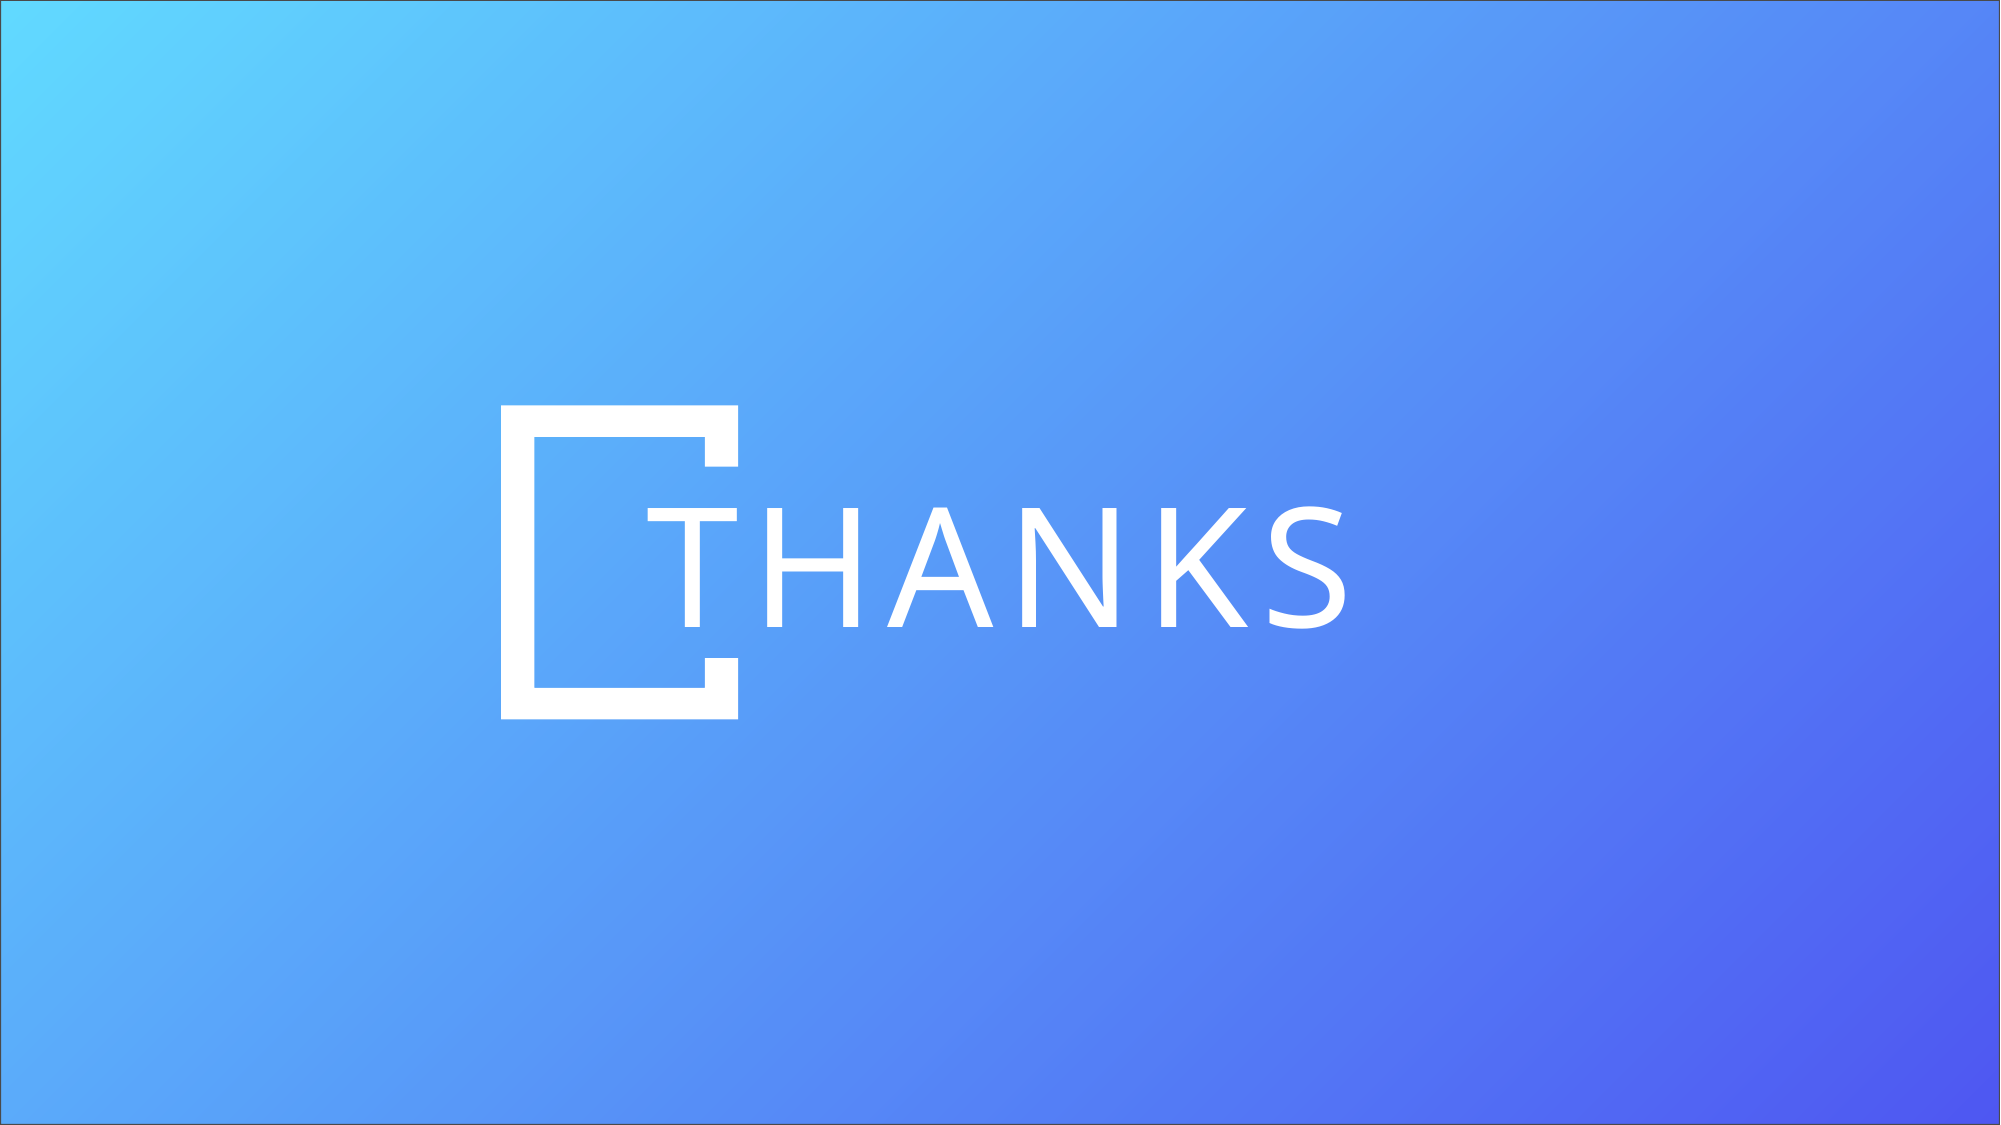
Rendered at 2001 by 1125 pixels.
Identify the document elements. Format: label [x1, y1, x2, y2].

picture [0, 0, 2000, 1125]
text_box [442, 405, 1558, 720]
